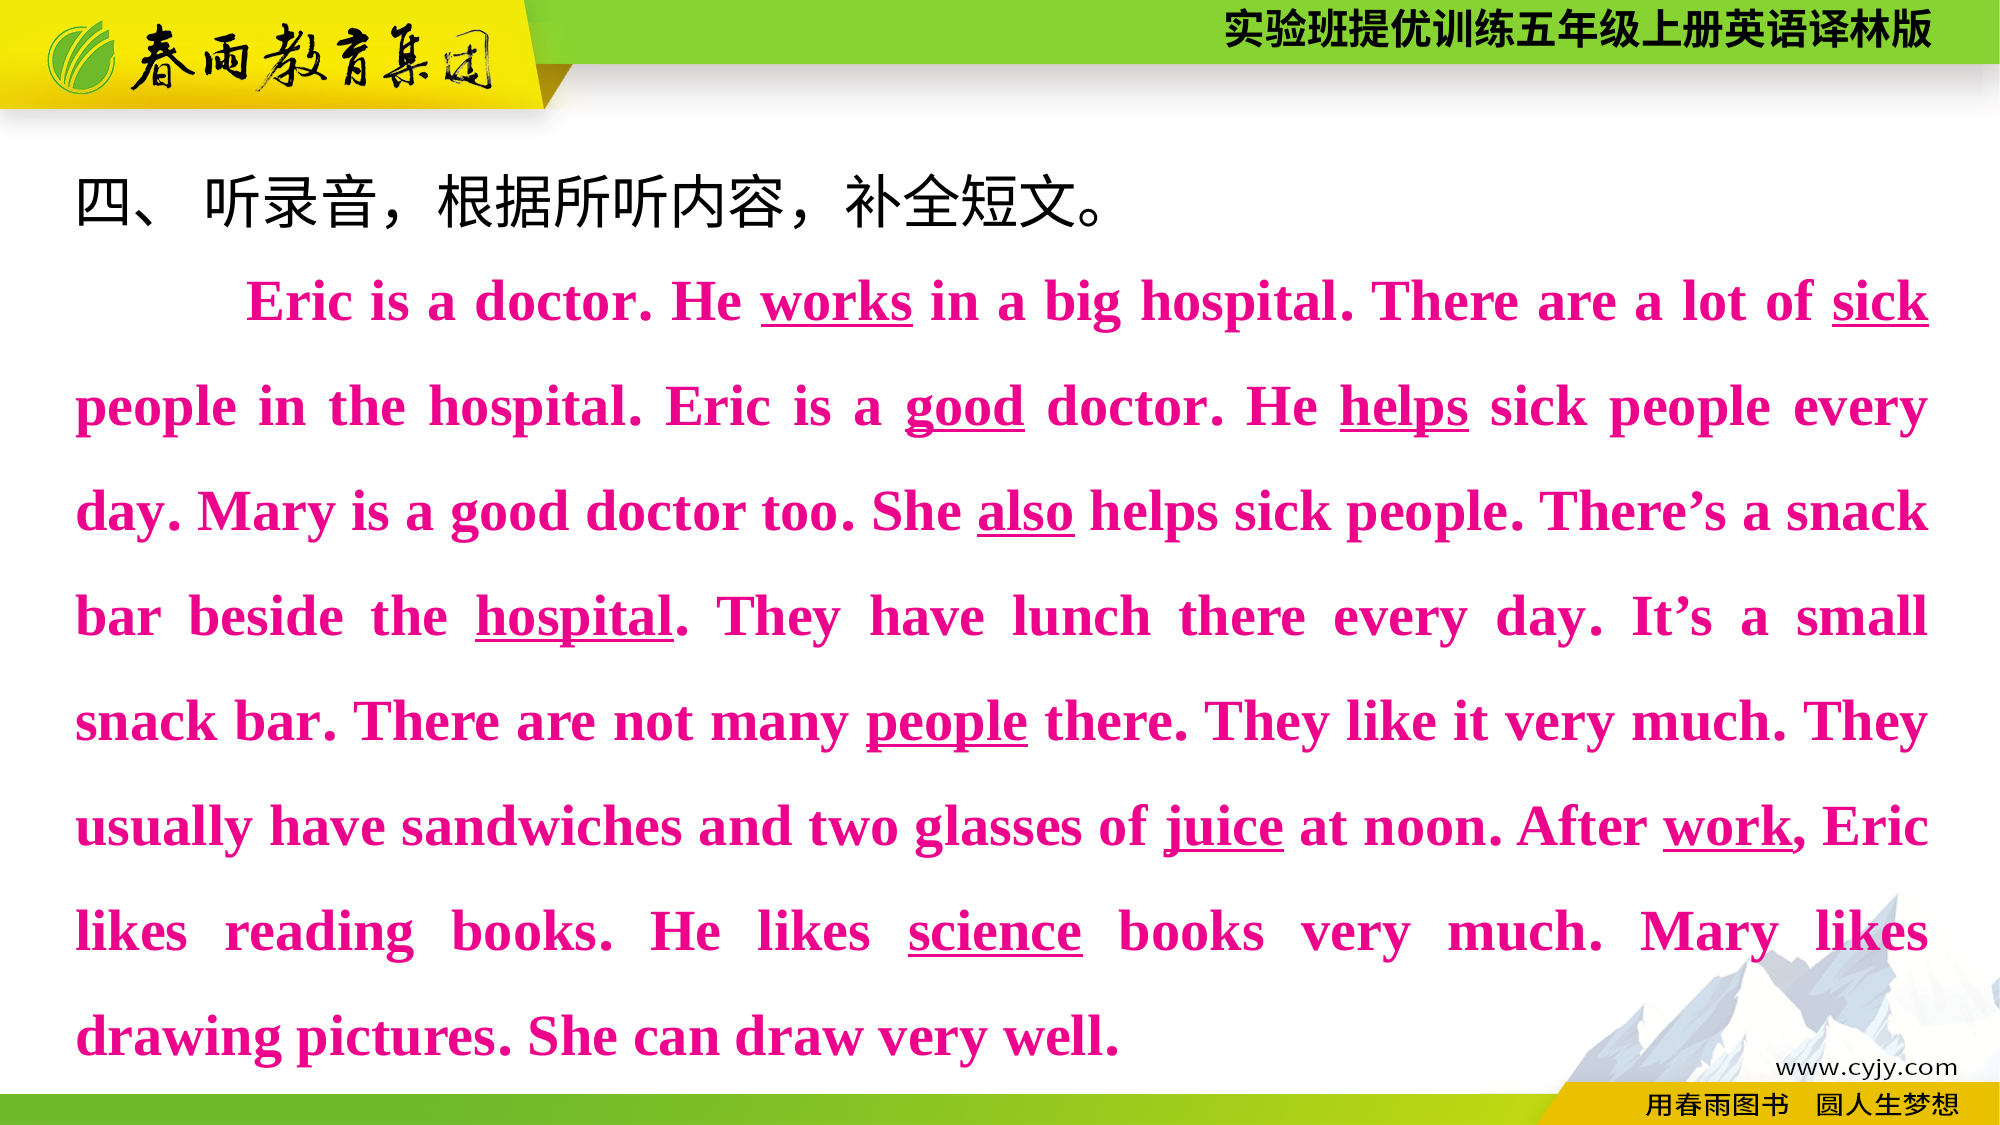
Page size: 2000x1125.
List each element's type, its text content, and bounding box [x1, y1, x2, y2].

text_box Eric is a doctor. He works in a big hospital. There are a lot of sick people in the hospital. Eric is a good doctor. He helps sick people every day. Mary is a good doctor too. She also helps sick people. There’s a snack bar beside the hospital. They have lunch there every day. It’s a small snack bar. There are not many people there. They like it very much. They usually have sandwiches and two glasses of juice at noon. After work, Eric likes reading books. He likes science books very much. Mary likes drawing pictures. She can draw very well. [60, 219, 1945, 1075]
picture [0, 0, 2000, 1125]
list 四、 听录音，根据所听内容，补全短文。 [59, 122, 1944, 231]
